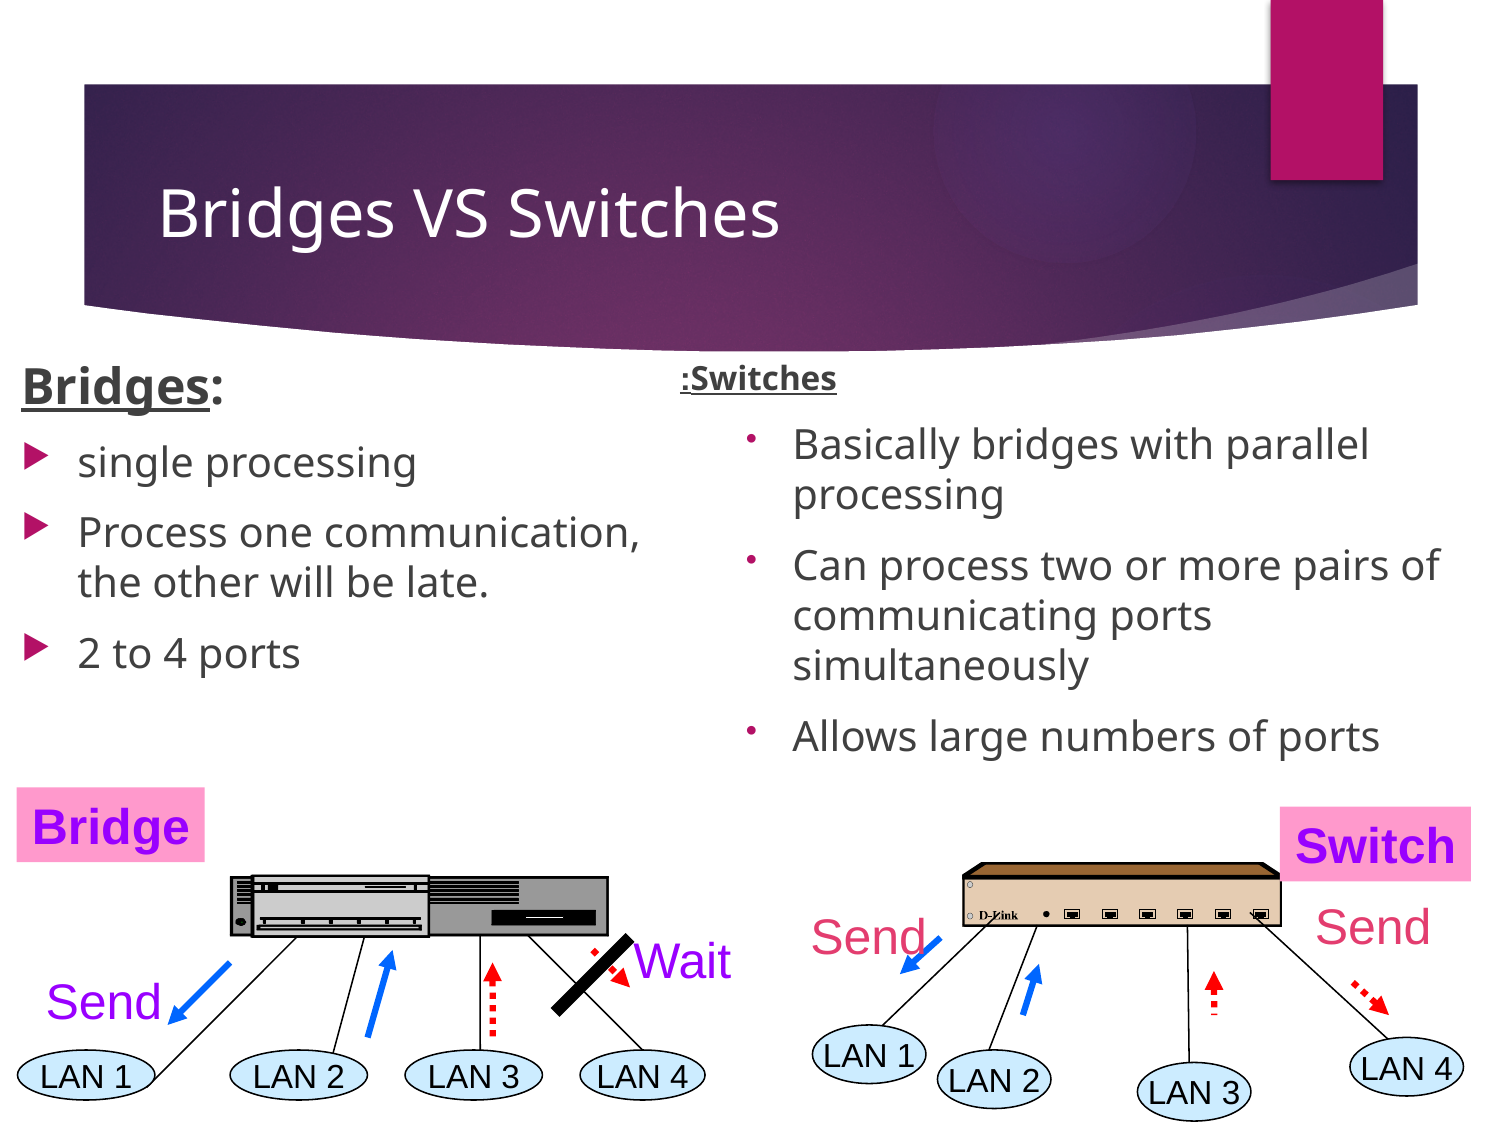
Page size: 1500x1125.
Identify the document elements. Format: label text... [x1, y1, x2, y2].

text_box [229, 874, 609, 938]
text_box Wait [618, 921, 747, 996]
text_box LAN 3 [405, 1050, 543, 1101]
text_box LAN 1 [812, 1024, 926, 1084]
title Bridges VS Switches [142, 152, 1183, 269]
text_box [606, 963, 631, 988]
text_box LAN 2 [230, 1050, 368, 1101]
text_box LAN 3 [1137, 1062, 1251, 1122]
picture [962, 862, 1283, 927]
text_box Bridge [16, 787, 205, 863]
text_box LAN 4 [580, 1050, 706, 1101]
text_box [1022, 963, 1042, 1016]
text_box [1348, 978, 1389, 1016]
text_box LAN 4 [1349, 1037, 1464, 1097]
text_box [1207, 971, 1221, 984]
list Bridges: single processing Process one communication, the other will be late. 2 to 4 ports [6, 346, 728, 835]
text_box Send [30, 962, 177, 1038]
text_box [367, 949, 396, 1038]
text_box Switch [1279, 806, 1471, 882]
text_box Send [795, 897, 942, 973]
list Switches: Basically bridges with parallel processing Can process two or more pairs of communicating ports simultaneously Allows large numbers of ports [664, 349, 1500, 850]
text_box LAN 1 [17, 1050, 155, 1101]
text_box [486, 962, 499, 976]
text_box [177, 962, 231, 1022]
text_box Send [1300, 887, 1447, 963]
text_box LAN 2 [937, 1049, 1052, 1109]
